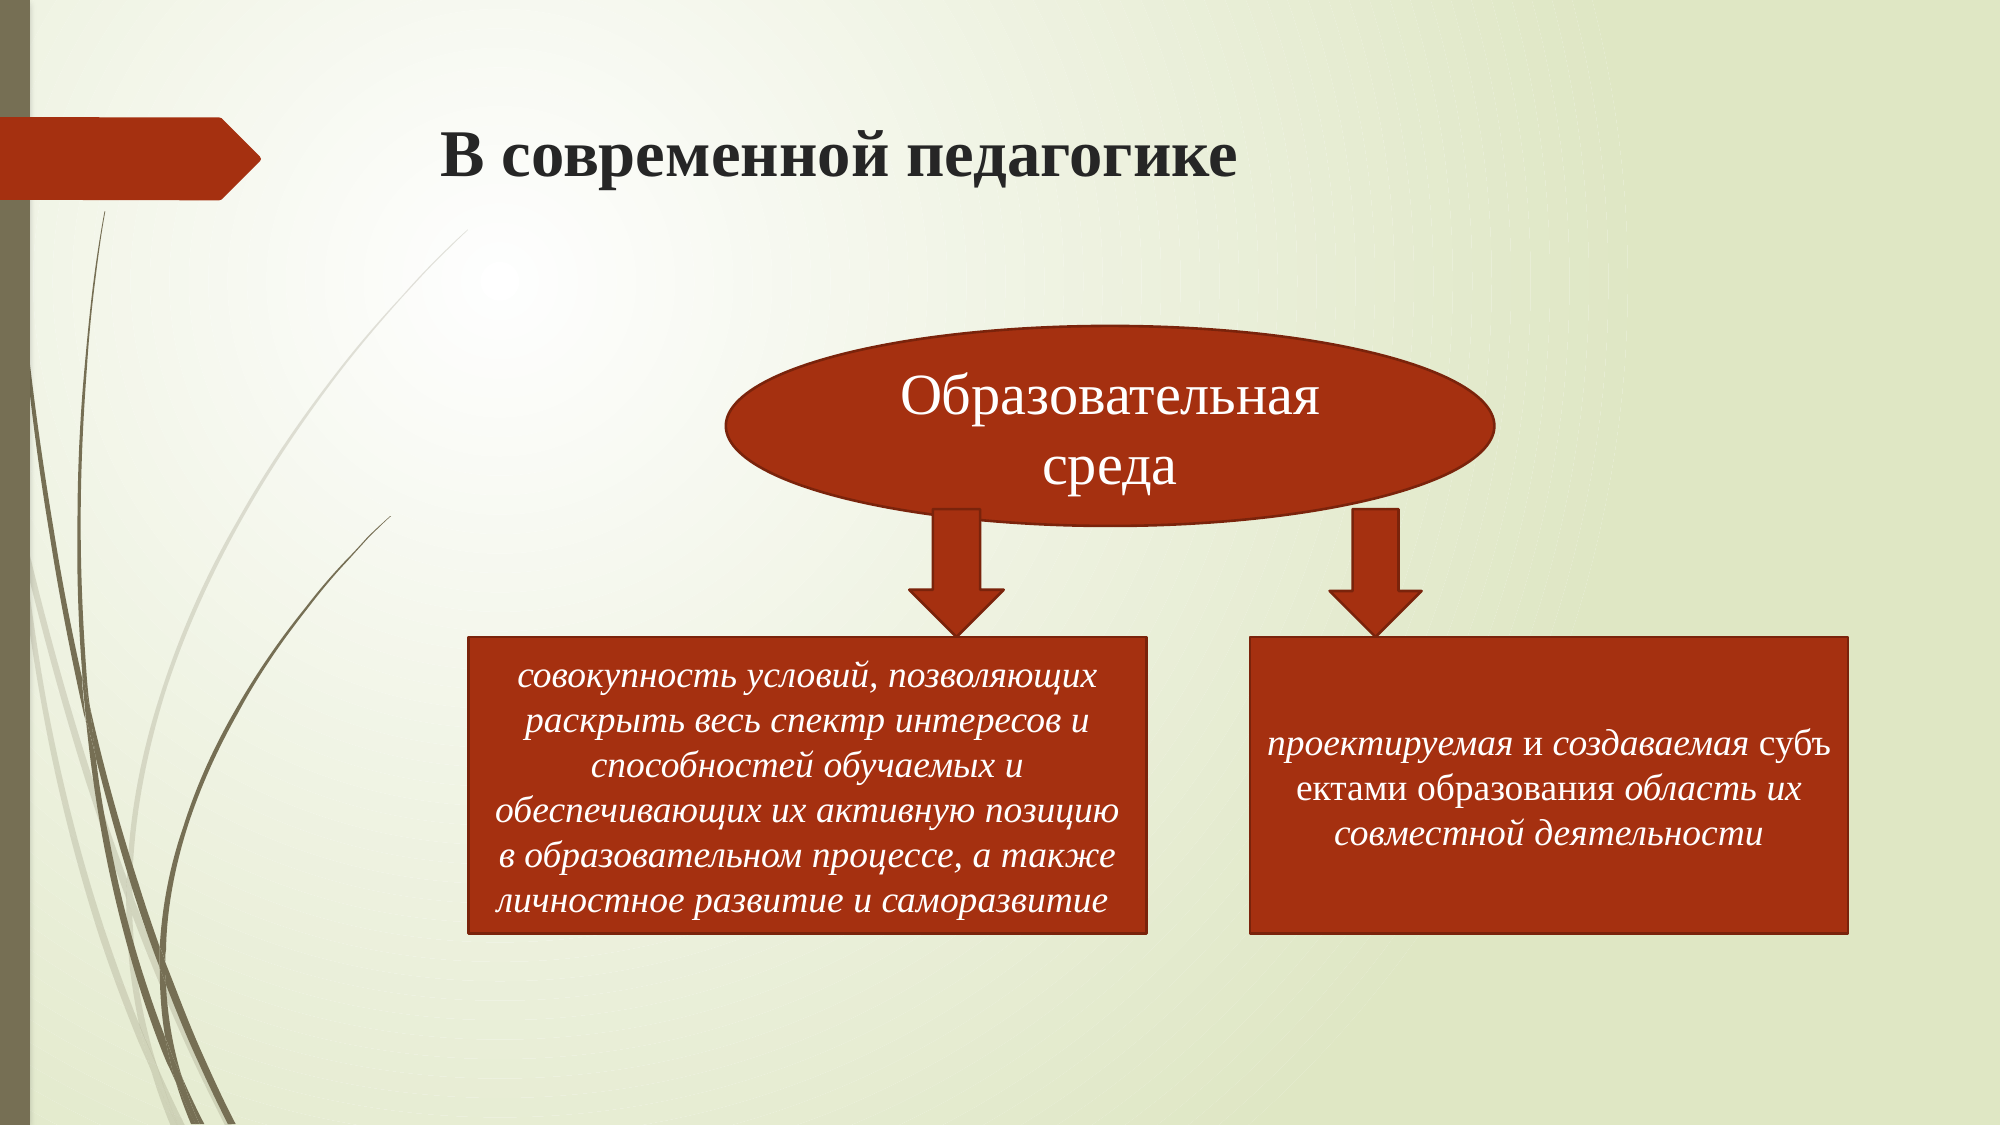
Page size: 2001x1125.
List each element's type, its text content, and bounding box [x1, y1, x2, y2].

text_box Образовательная среда [724, 324, 1496, 528]
text_box проектируемая и создаваемая субъектами образования область их совместной деятельности [1249, 636, 1849, 935]
title В современной педагогике [425, 102, 1888, 313]
text_box совокупность условий, позволяющих раскрыть весь спектр интересов и способностей обучаемых и обеспечивающих их активную позицию в образовательном процессе, а также личностное развитие и саморазвитие [467, 636, 1148, 935]
text_box [1328, 507, 1423, 638]
text_box [908, 507, 1005, 638]
